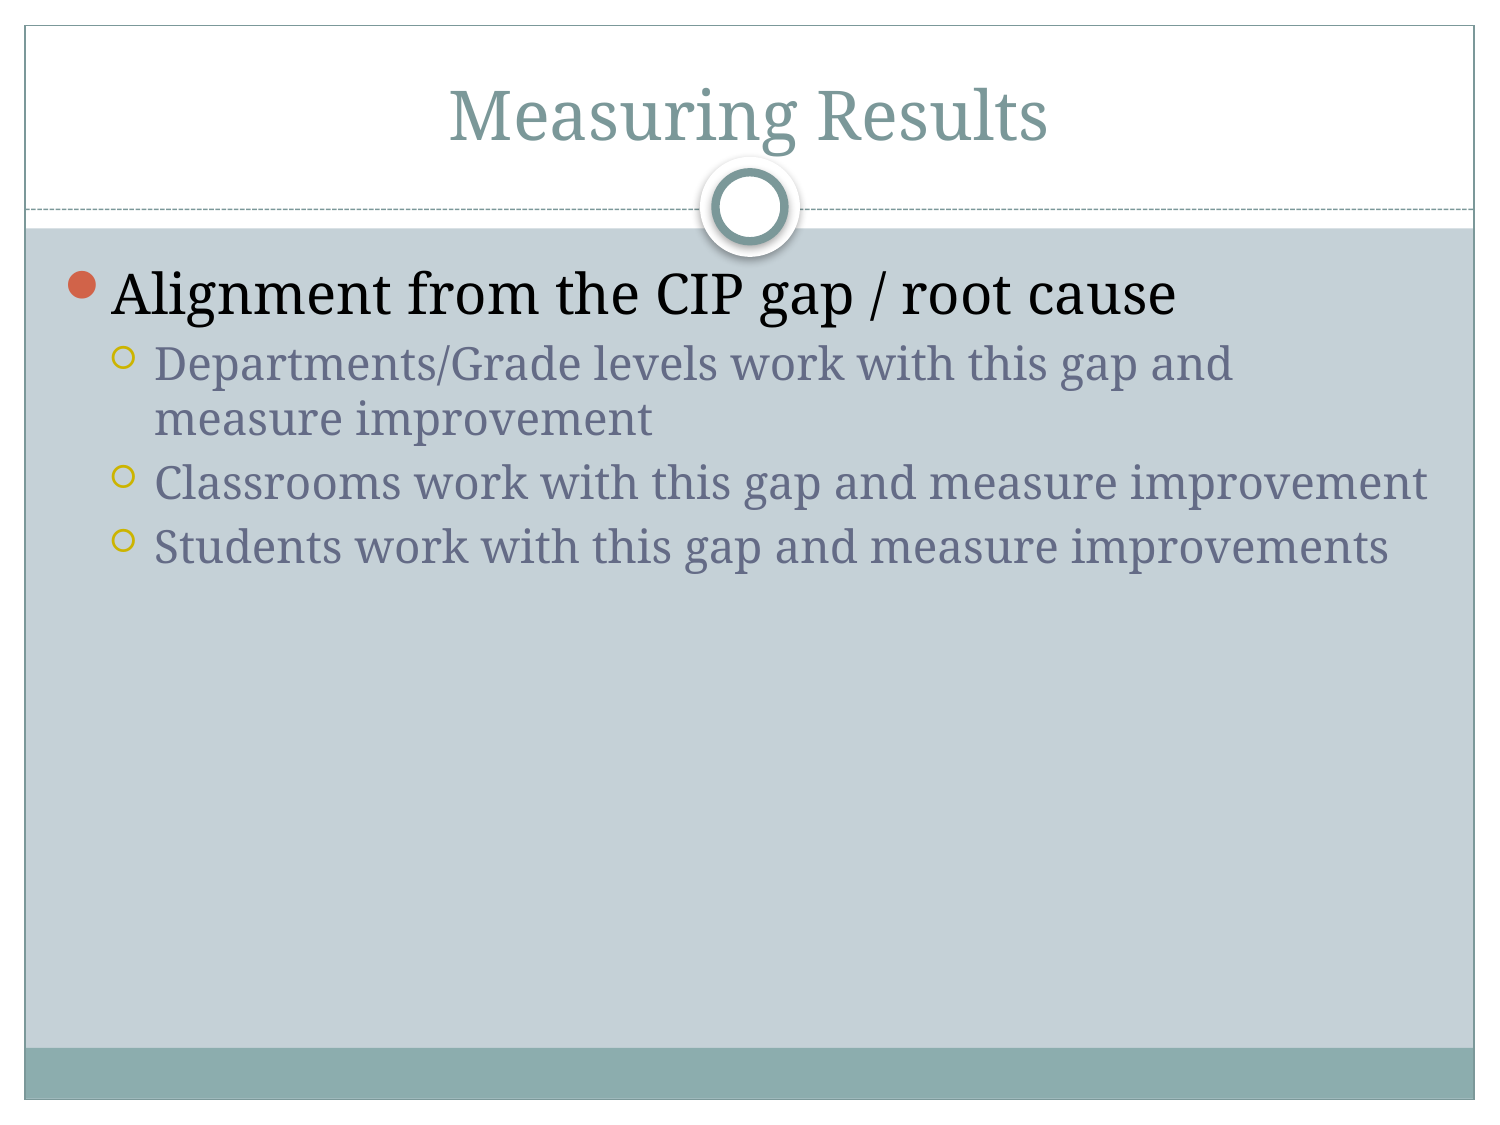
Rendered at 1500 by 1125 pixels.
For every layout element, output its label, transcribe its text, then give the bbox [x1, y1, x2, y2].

title Measuring Results [49, 37, 1450, 162]
list Alignment from the CIP gap / root cause Departments/Grade levels work with this gap and measure improvement Classrooms work with this gap and measure improvement Students work with this gap and measure improvements [49, 250, 1445, 1001]
